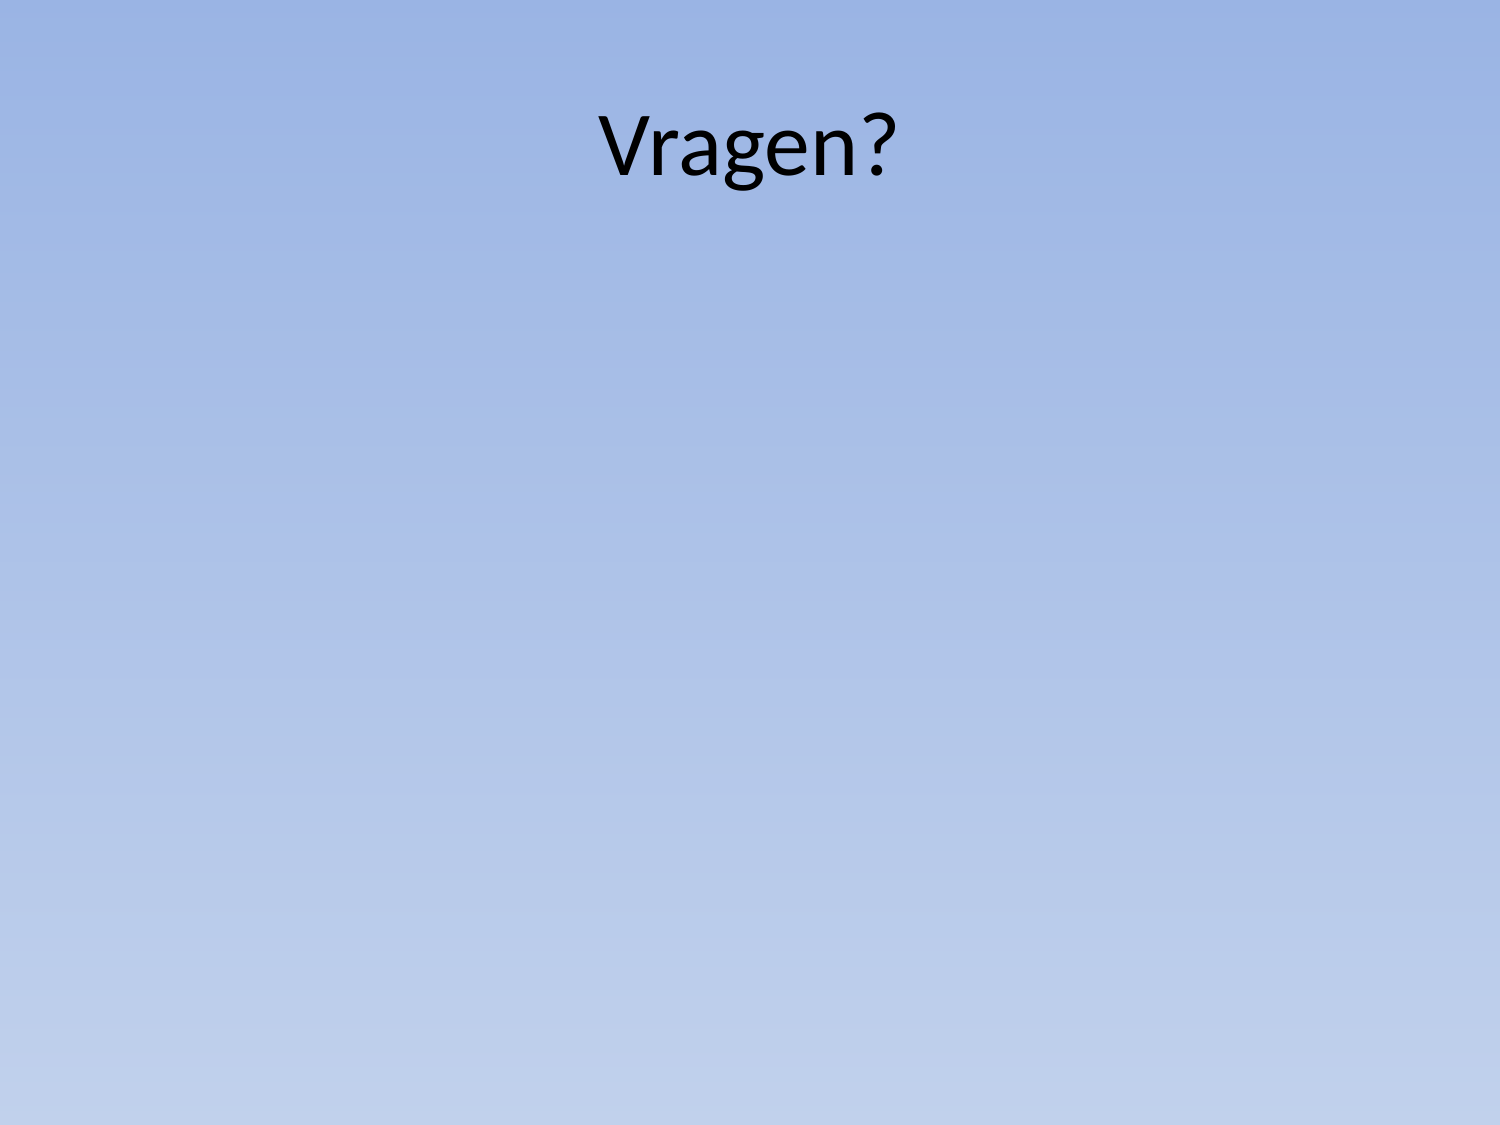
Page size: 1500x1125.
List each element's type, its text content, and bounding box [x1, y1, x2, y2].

title Vragen? [75, 45, 1425, 233]
